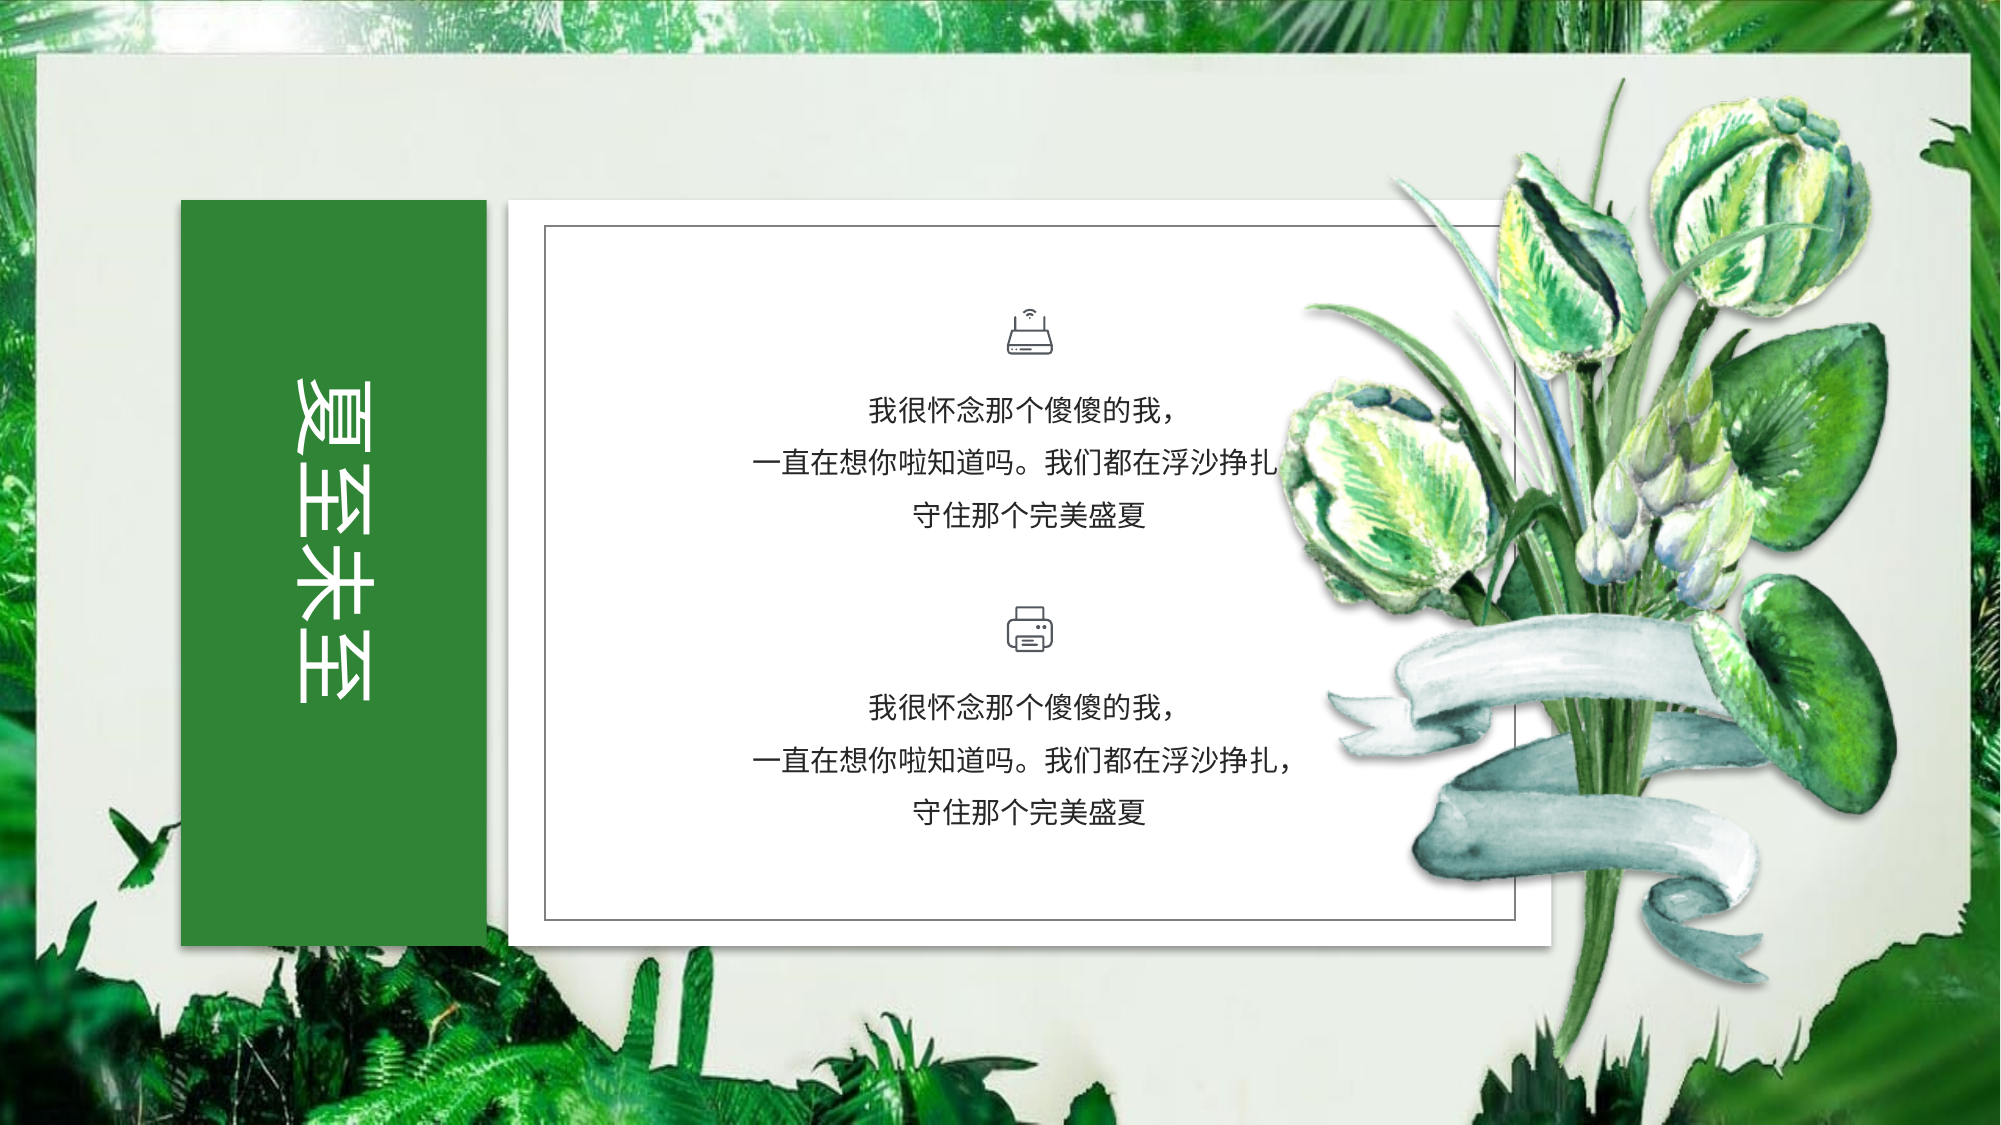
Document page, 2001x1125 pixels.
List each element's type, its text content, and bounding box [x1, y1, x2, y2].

text_box [507, 199, 1272, 947]
text_box [544, 225, 1272, 921]
picture [0, 0, 2001, 1125]
text_box 夏至未至 [0, 360, 395, 786]
text_box [180, 199, 488, 947]
